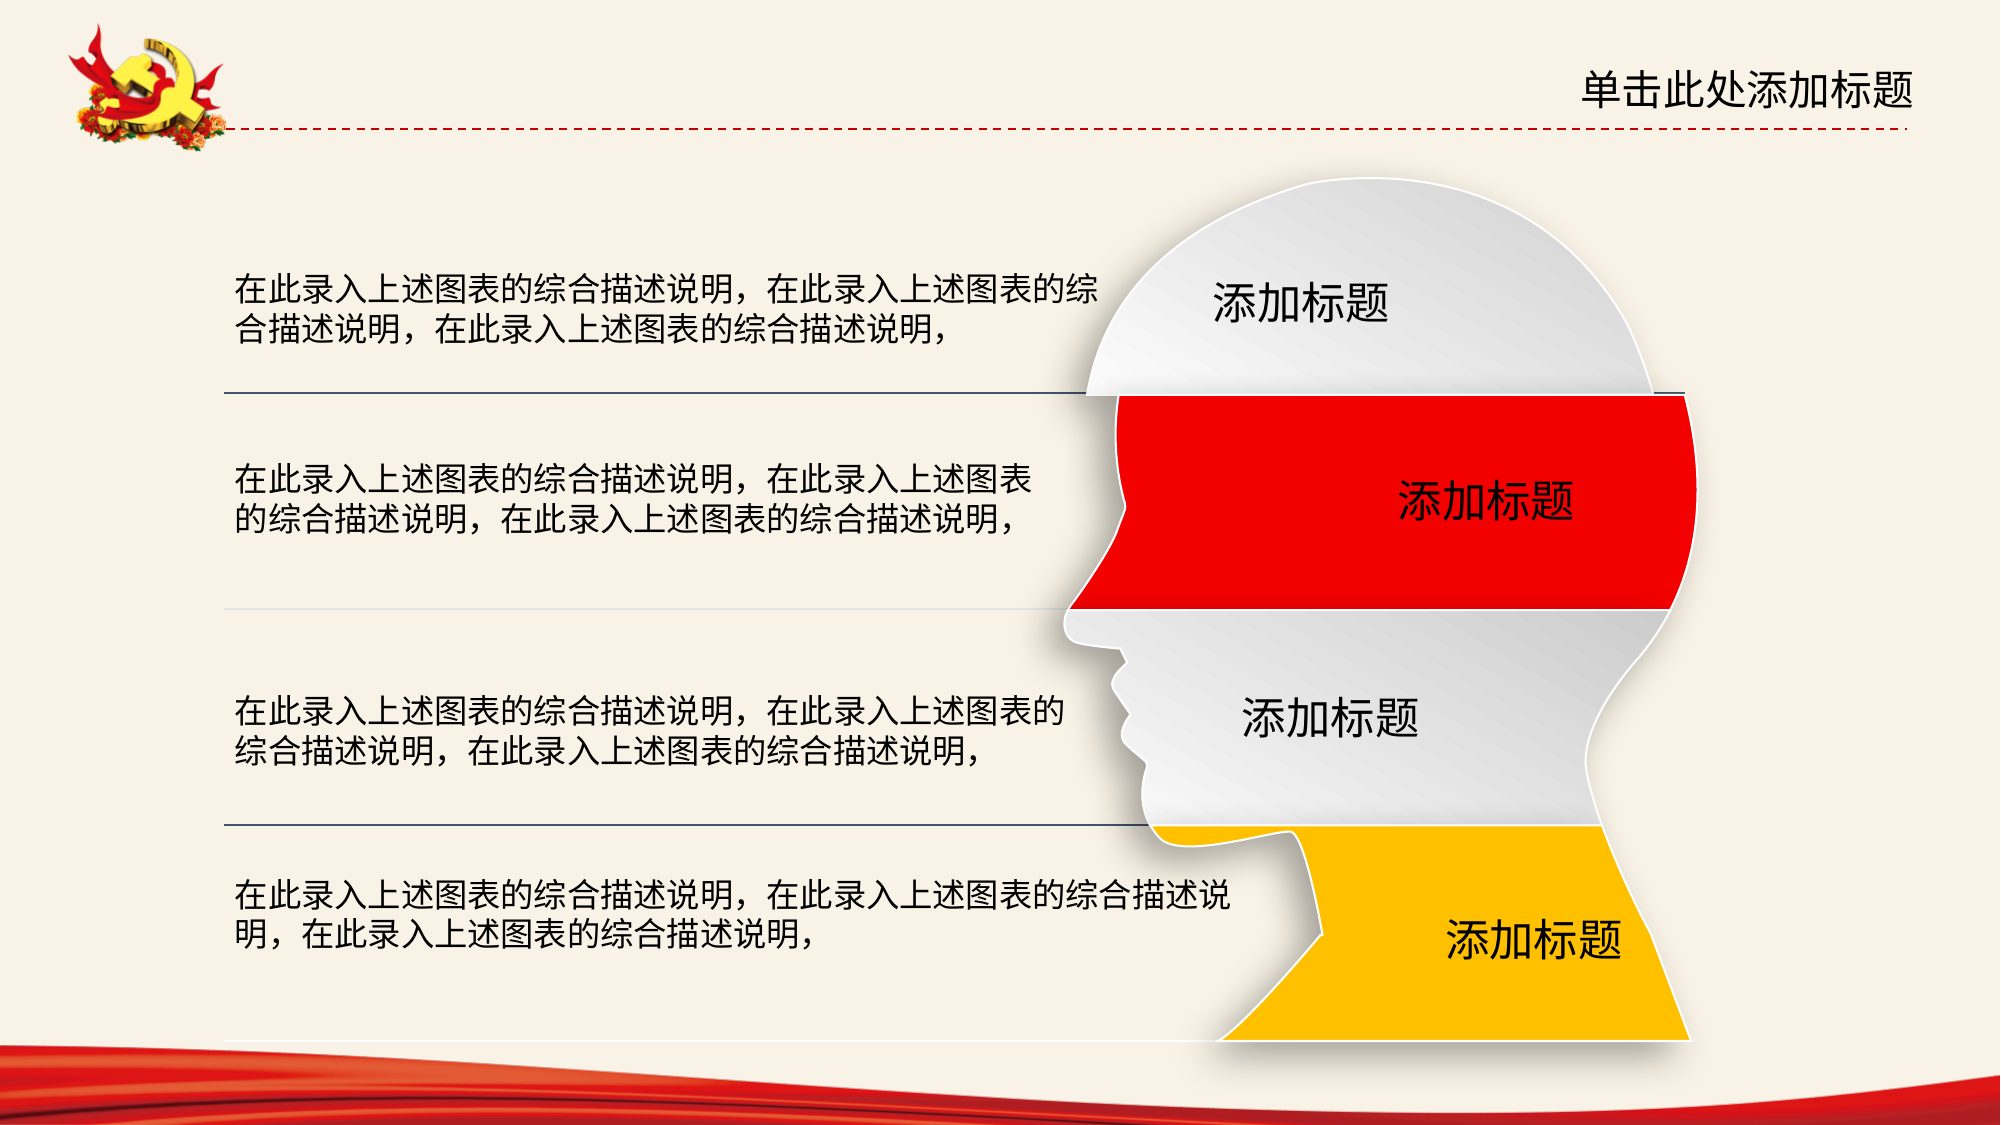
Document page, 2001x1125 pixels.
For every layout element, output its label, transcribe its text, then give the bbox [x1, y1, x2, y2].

picture [0, 997, 2000, 1125]
title 单击此处添加标题 [1565, 52, 1959, 132]
text_box [1114, 393, 1699, 609]
text_box [1155, 835, 1272, 848]
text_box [220, 260, 1685, 404]
text_box [1159, 176, 1581, 260]
picture [68, 23, 227, 152]
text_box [220, 450, 1671, 620]
text_box [1063, 620, 1667, 709]
text_box [1293, 825, 1620, 866]
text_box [220, 866, 1692, 1051]
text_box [220, 682, 1603, 835]
